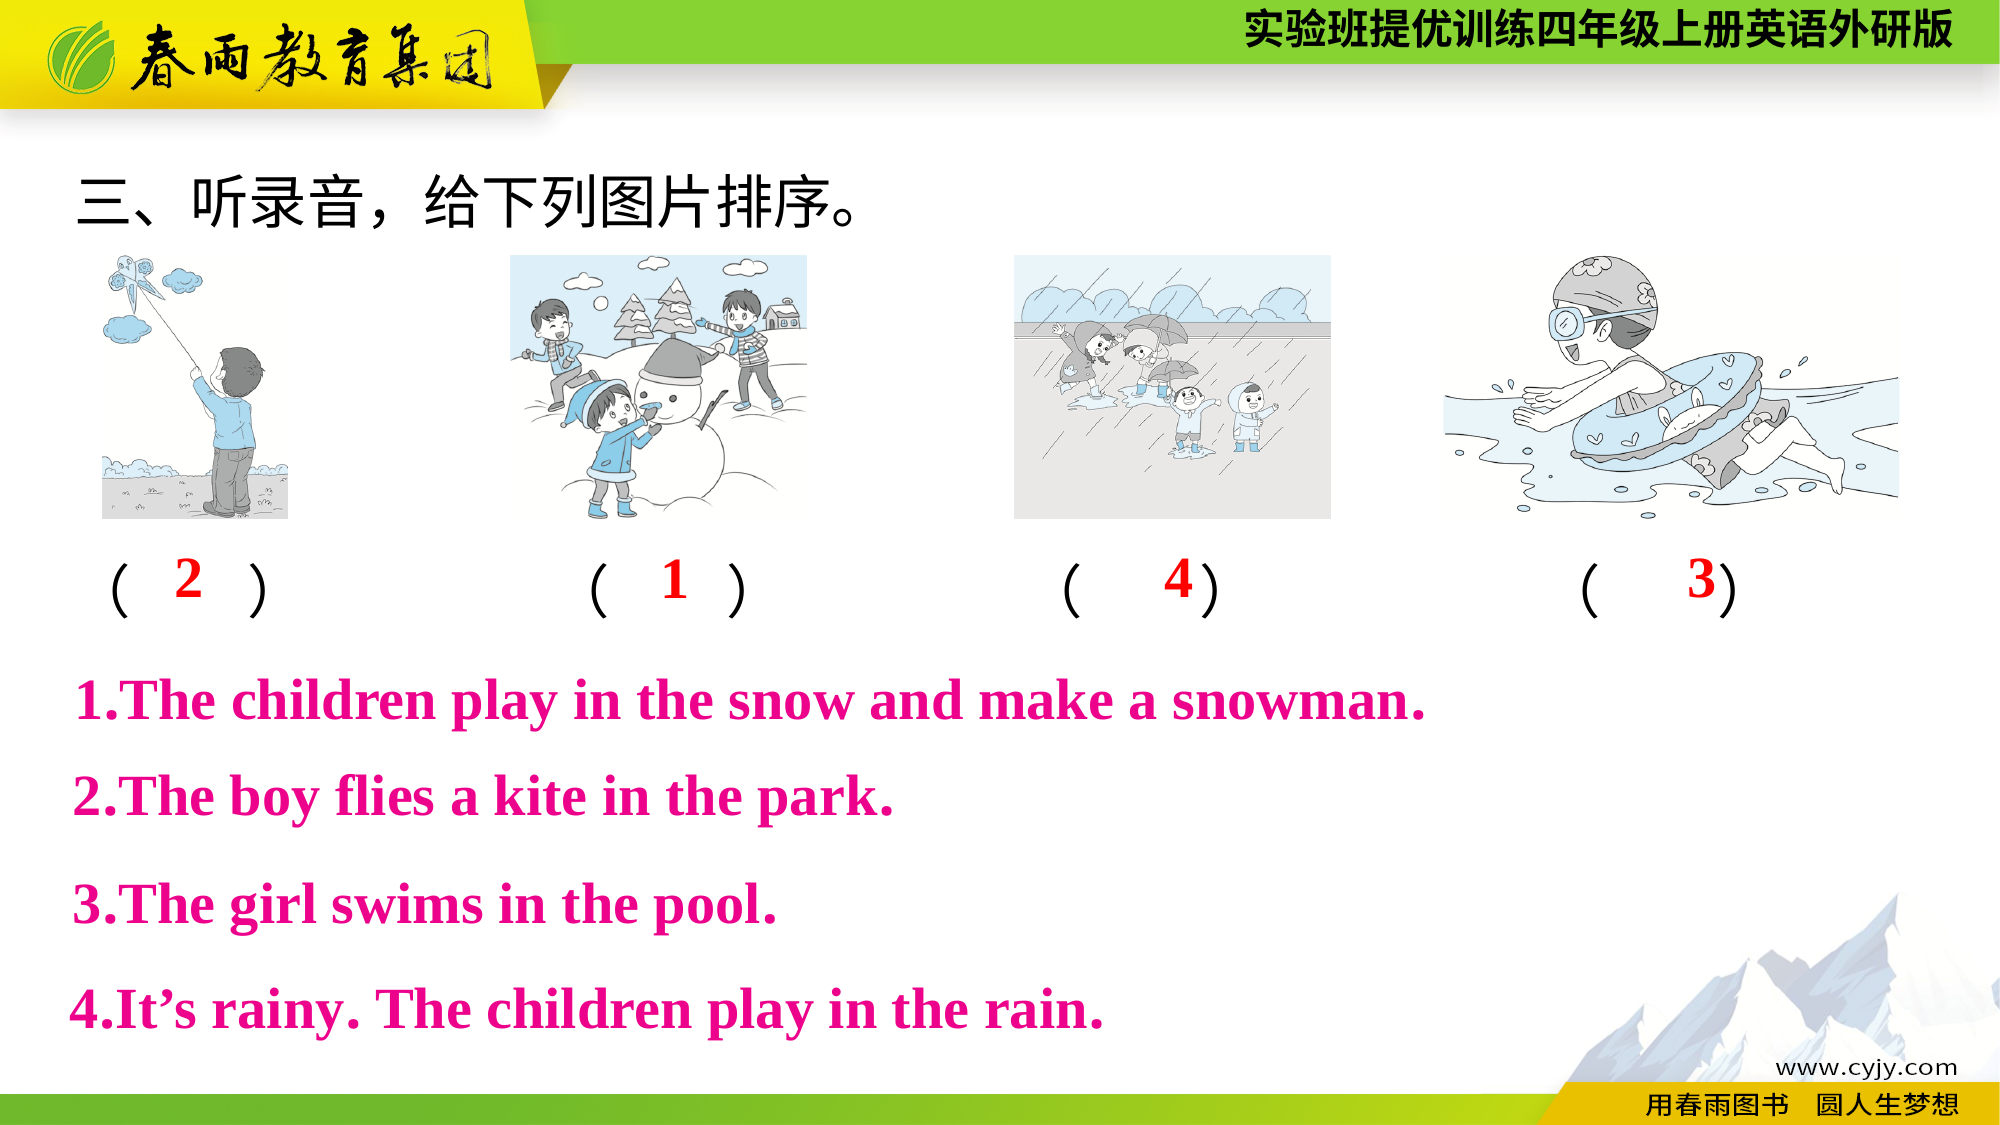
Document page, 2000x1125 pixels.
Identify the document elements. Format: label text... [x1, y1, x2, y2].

text_box （ ） （ ） （ ） （ ） [57, 512, 1942, 633]
text_box 3 [1673, 531, 1733, 617]
text_box 4 [1149, 531, 1209, 617]
text_box 3.The girl swims in the pool. [57, 822, 1943, 943]
text_box 1 [645, 532, 705, 618]
text_box 1.The children play in the snow and make a snowman. [59, 618, 1944, 739]
list 三、听录音，给下列图片排序。 [59, 122, 1944, 231]
text_box 2 [159, 531, 219, 617]
picture [0, 0, 2000, 1125]
text_box 2.The boy flies a kite in the park. [57, 715, 1942, 822]
text_box 4.It’s rainy. The children play in the rain. [54, 927, 1939, 1048]
